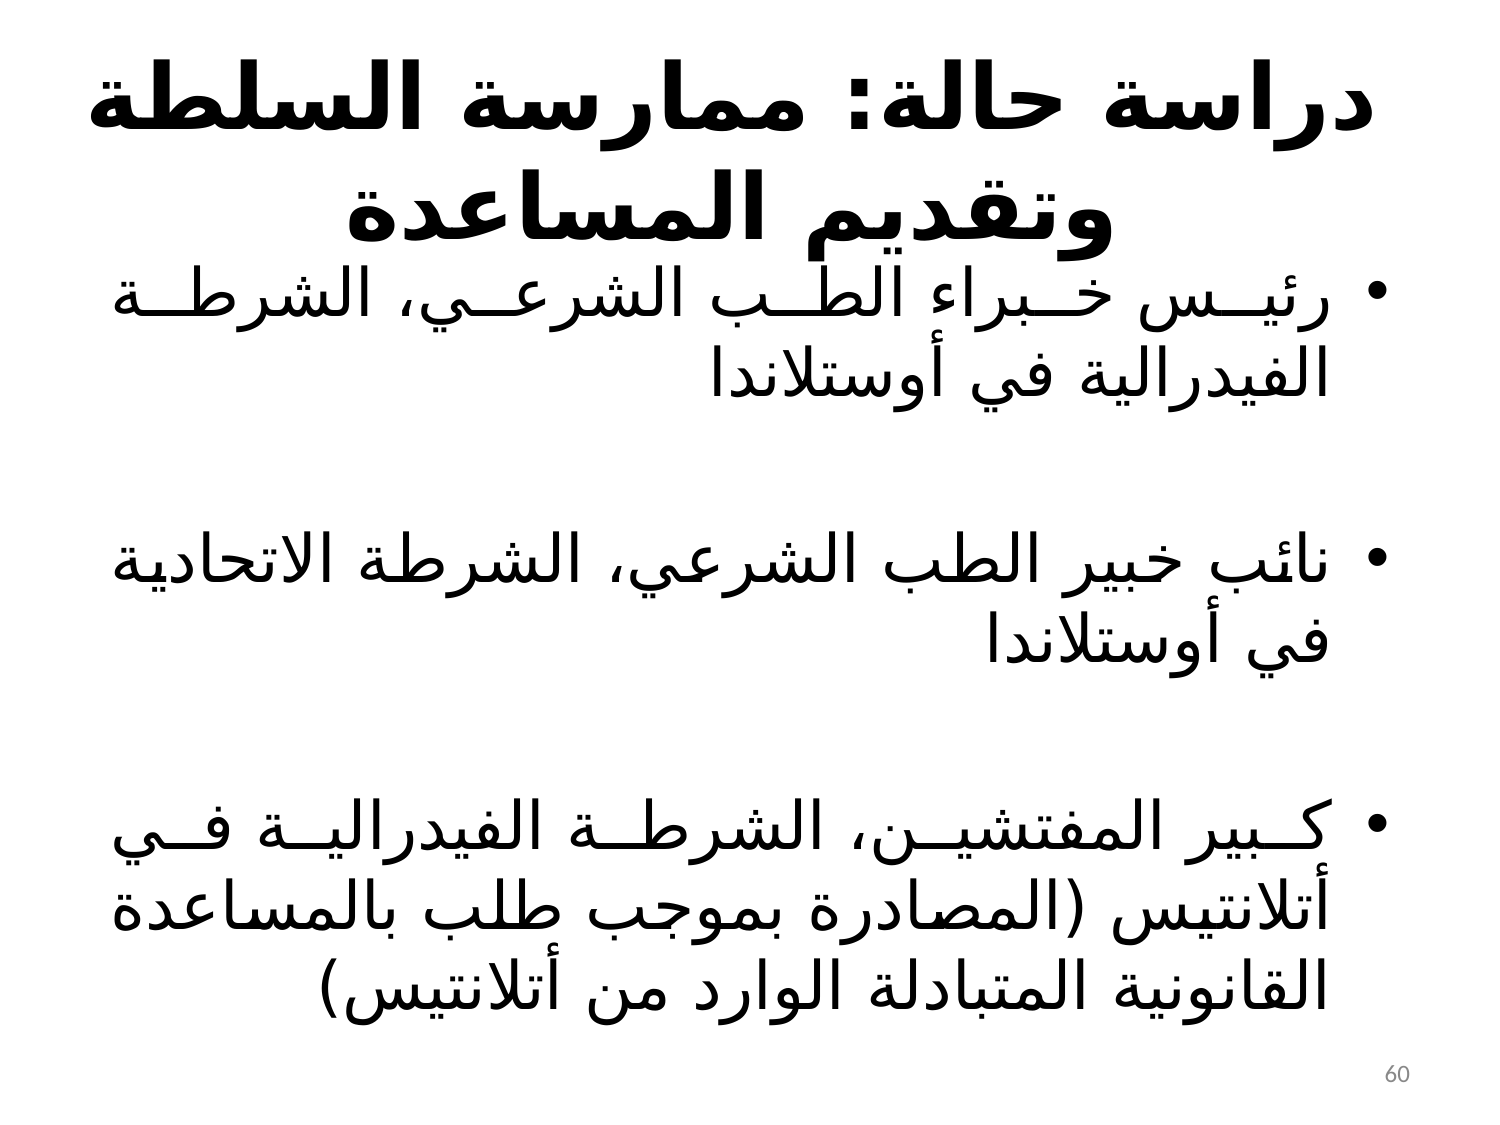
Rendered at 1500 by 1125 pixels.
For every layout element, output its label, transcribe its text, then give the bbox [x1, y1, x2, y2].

text_box رئيس خبراء الطب الشرعي، الشرطة الفيدرالية في أوستلاندا نائب خبير الطب الشرعي، الشرطة الاتحادية في أوستلاندا كبير المفتشين، الشرطة الفيدرالية في أتلانتيس (المصادرة بموجب طلب بالمساعدة القانونية المتبادلة الوارد من أتلانتيس) كبير المسؤولين الفنيين في «دوكلاندس سيكيوريتيز» - بنك نورلاندا، فرع أوستلاندا [96, 242, 1404, 1071]
title دراسة حالة: ممارسة السلطة وتقديم المساعدة [57, 54, 1408, 243]
slide_number 60 [1074, 1042, 1425, 1103]
